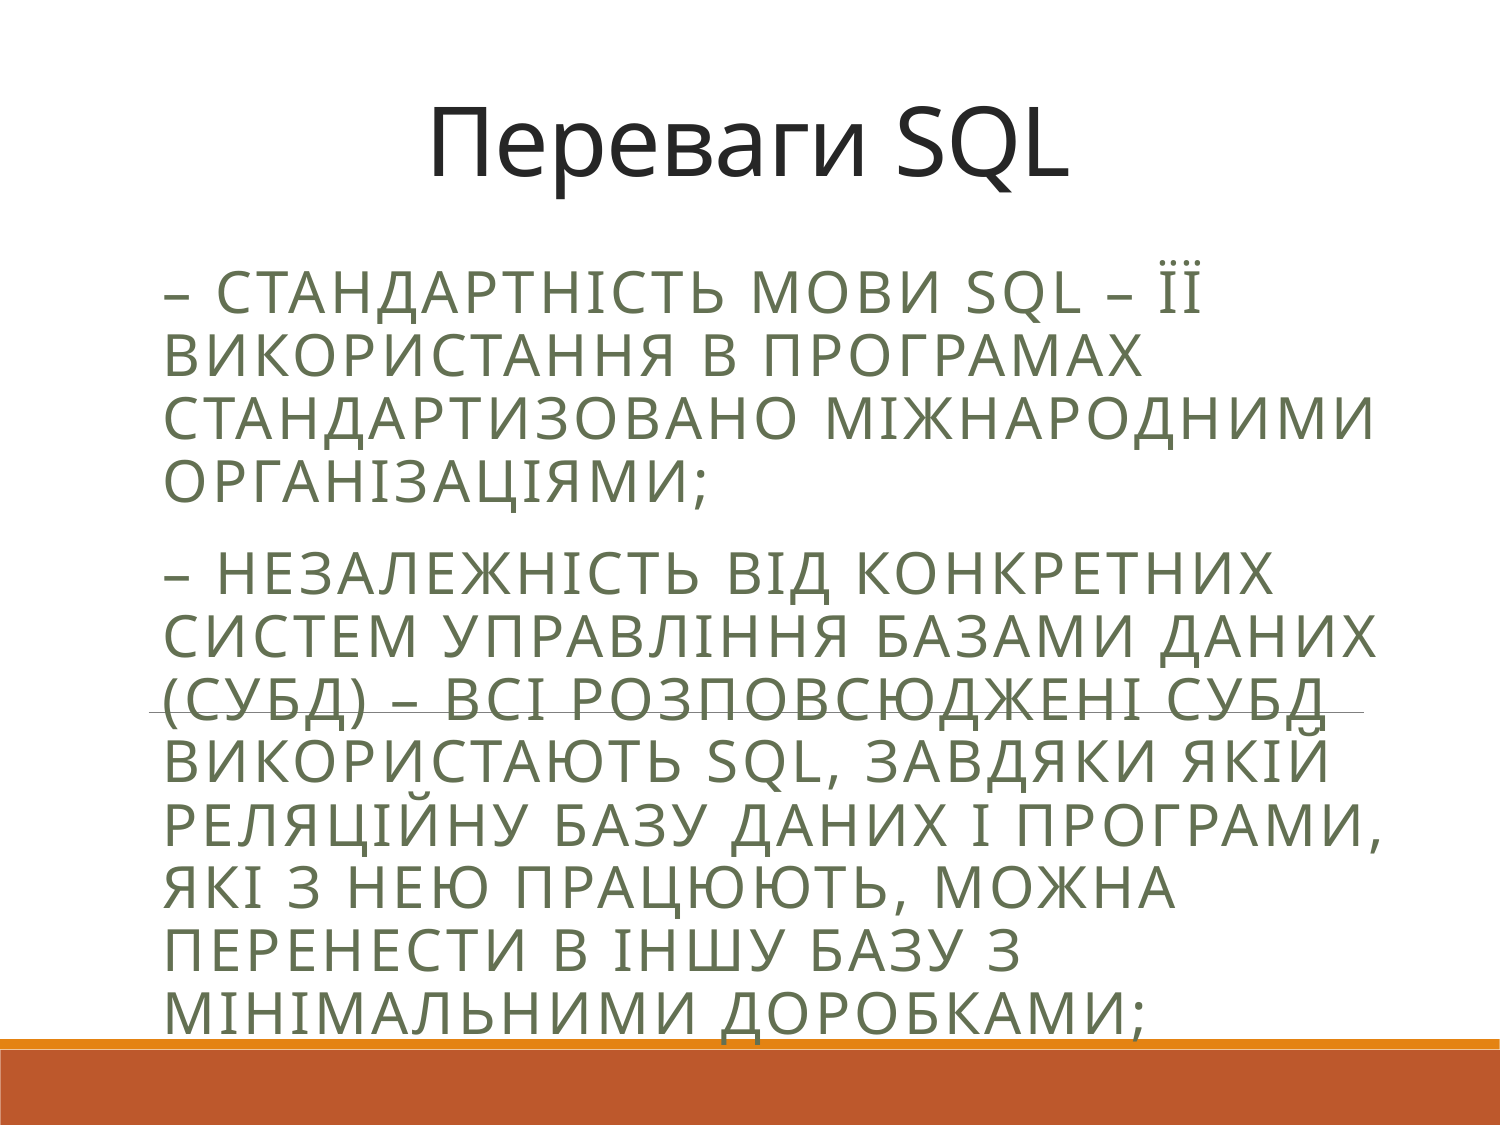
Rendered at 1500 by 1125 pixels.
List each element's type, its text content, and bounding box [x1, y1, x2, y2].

title Переваги SQL [112, 90, 1385, 204]
list – стандартність мови SQL – її використання в програмах стандартизовано міжнародними організаціями; – незалежність від конкретних систем управління базами даних (СУБД) – всі розповсюджені СУБД використають SQL, завдяки якій реляційну базу даних і програми, які з нею працюють, можна перенести в іншу базу з мінімальними доробками; [147, 255, 1417, 988]
